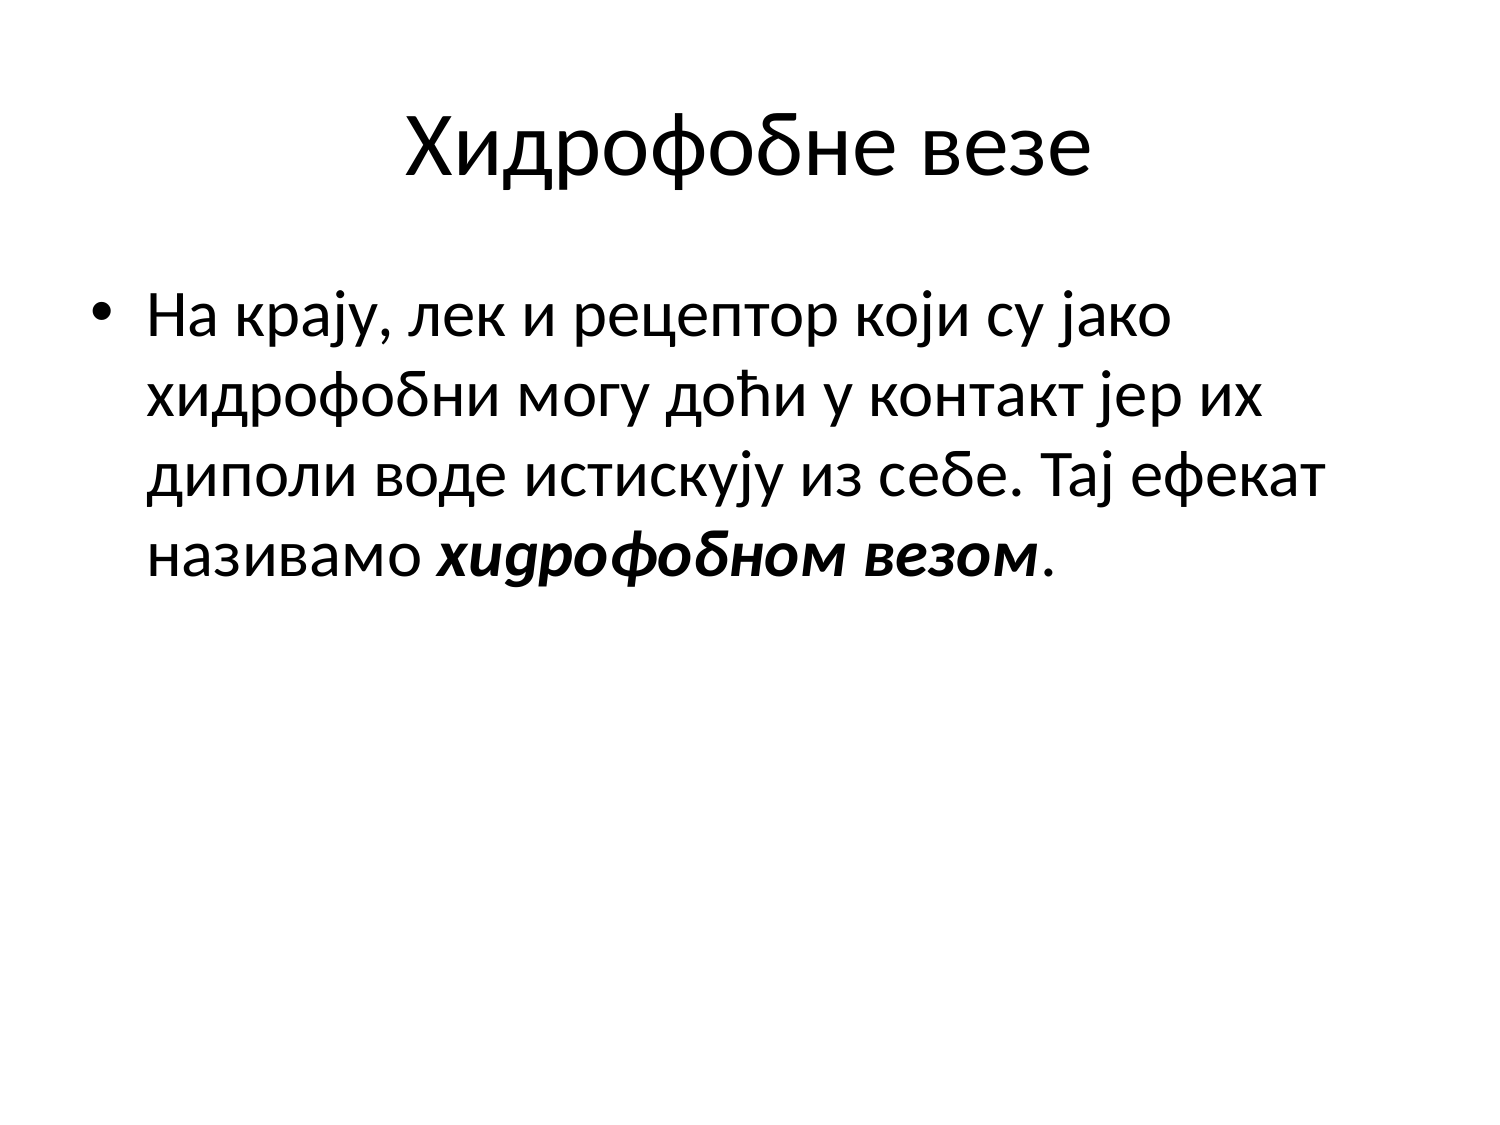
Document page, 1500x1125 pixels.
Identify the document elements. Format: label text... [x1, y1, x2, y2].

title Хидрофобне везе [75, 45, 1425, 233]
list На крају, лек и рецептор који су јако хидрофобни могу доћи у контакт јер их диполи воде истискују из себе. Тај ефекат називамо хидрофобном везом. [75, 262, 1425, 1005]
